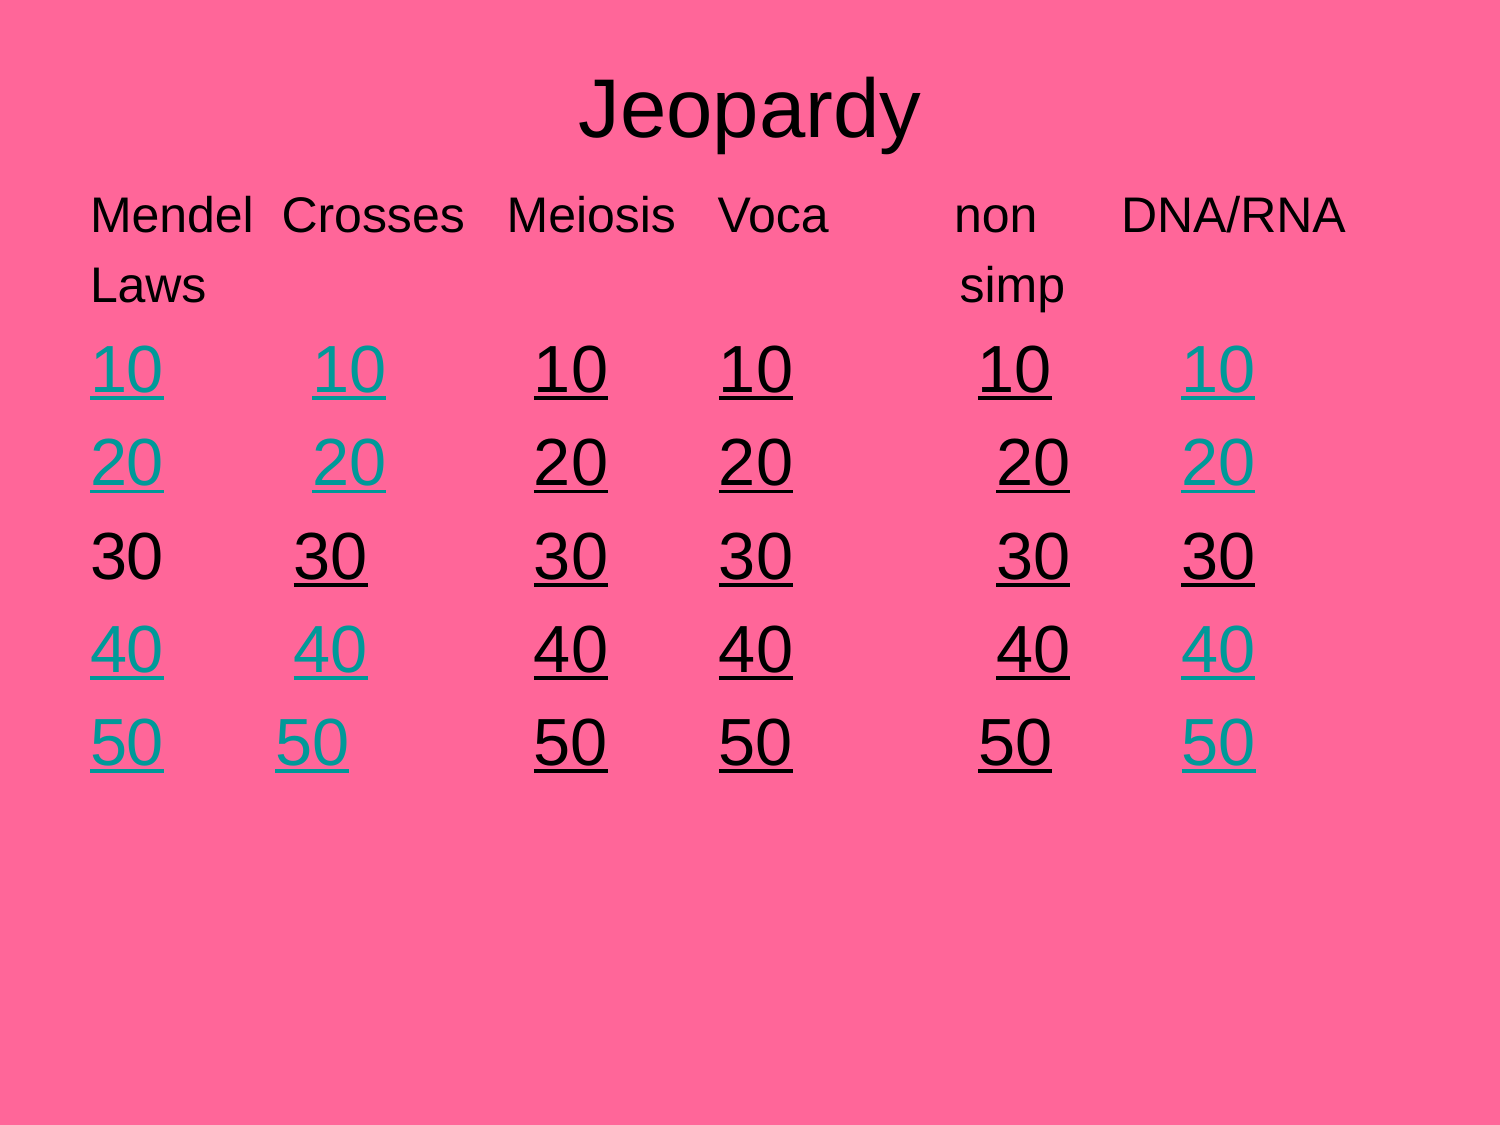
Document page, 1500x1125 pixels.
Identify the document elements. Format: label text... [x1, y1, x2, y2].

list Mendel Crosses Meiosis Voca non DNA/RNA Laws simp 10 10 10 10 10 10 20 20 20 20 20 20 30 30 30 30 30 30 40 40 40 40 40 40 50 50 50 50 50 50 [74, 174, 1426, 1051]
title Jeopardy [74, 44, 1426, 163]
